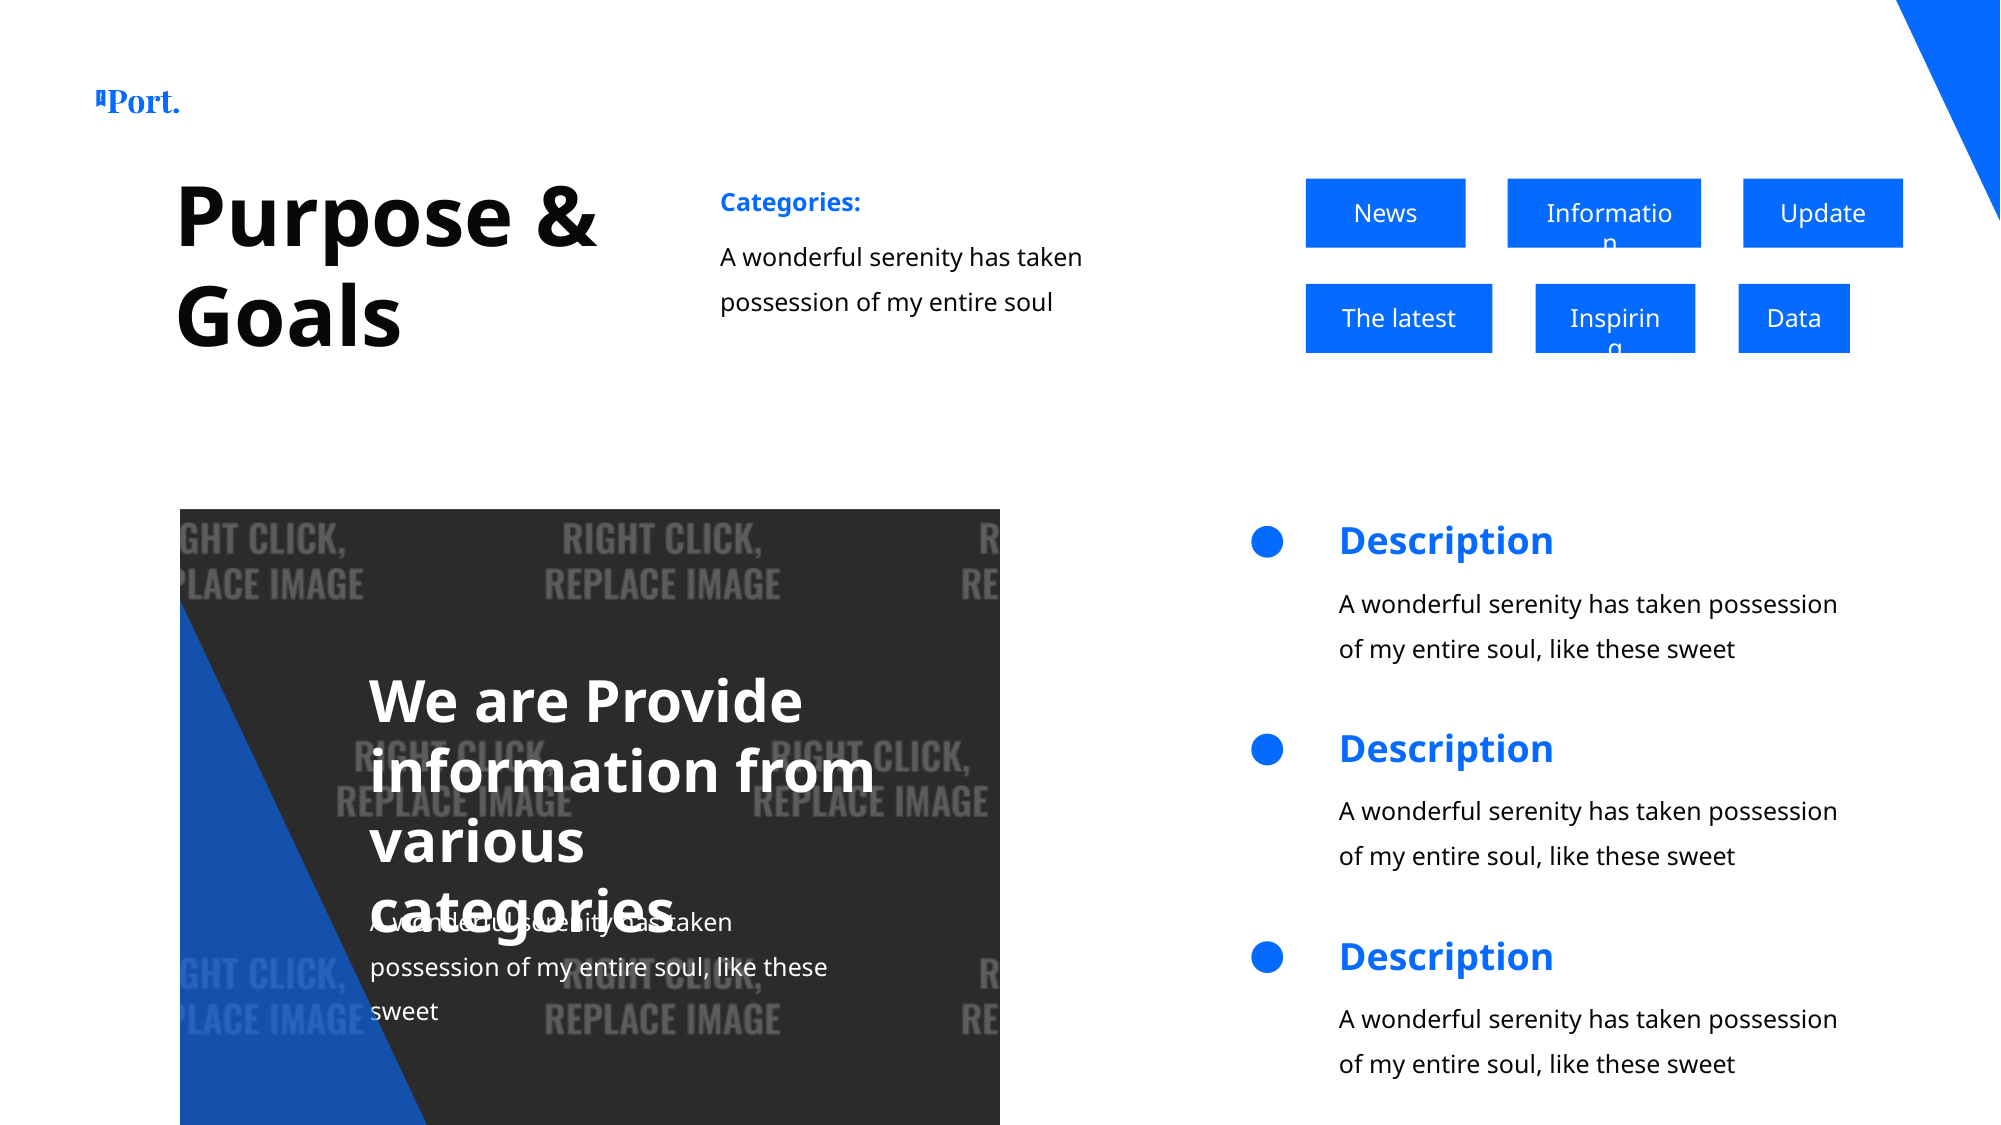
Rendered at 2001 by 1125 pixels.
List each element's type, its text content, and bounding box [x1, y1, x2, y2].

text_box The latest [1319, 295, 1479, 340]
text_box [1250, 732, 1285, 767]
text_box Description [1324, 925, 1637, 985]
text_box Data [1748, 295, 1841, 340]
text_box [1742, 177, 1904, 249]
text_box A wonderful serenity has taken possession of my entire soul, like these sweet [1324, 565, 1877, 671]
text_box News [1305, 189, 1466, 235]
text_box [1507, 177, 1702, 249]
list Purpose & Goals [159, 151, 768, 374]
text_box Categories: [705, 179, 1164, 218]
text_box [1737, 283, 1851, 354]
text_box [1250, 940, 1285, 975]
text_box Inspiring [1549, 295, 1682, 370]
text_box Update [1757, 189, 1890, 235]
text_box Description [1324, 509, 1637, 570]
text_box A wonderful serenity has taken possession of my entire soul, like these sweet [1324, 773, 1877, 879]
text_box [1305, 283, 1493, 354]
picture [179, 509, 1000, 1125]
text_box [1250, 524, 1285, 559]
text_box A wonderful serenity has taken possession of my entire soul [705, 218, 1214, 324]
text_box [1535, 283, 1696, 354]
text_box Information [1524, 189, 1696, 265]
text_box Description [1324, 717, 1637, 778]
text_box A wonderful serenity has taken possession of my entire soul, like these sweet [1324, 981, 1877, 1086]
text_box [1305, 177, 1467, 249]
